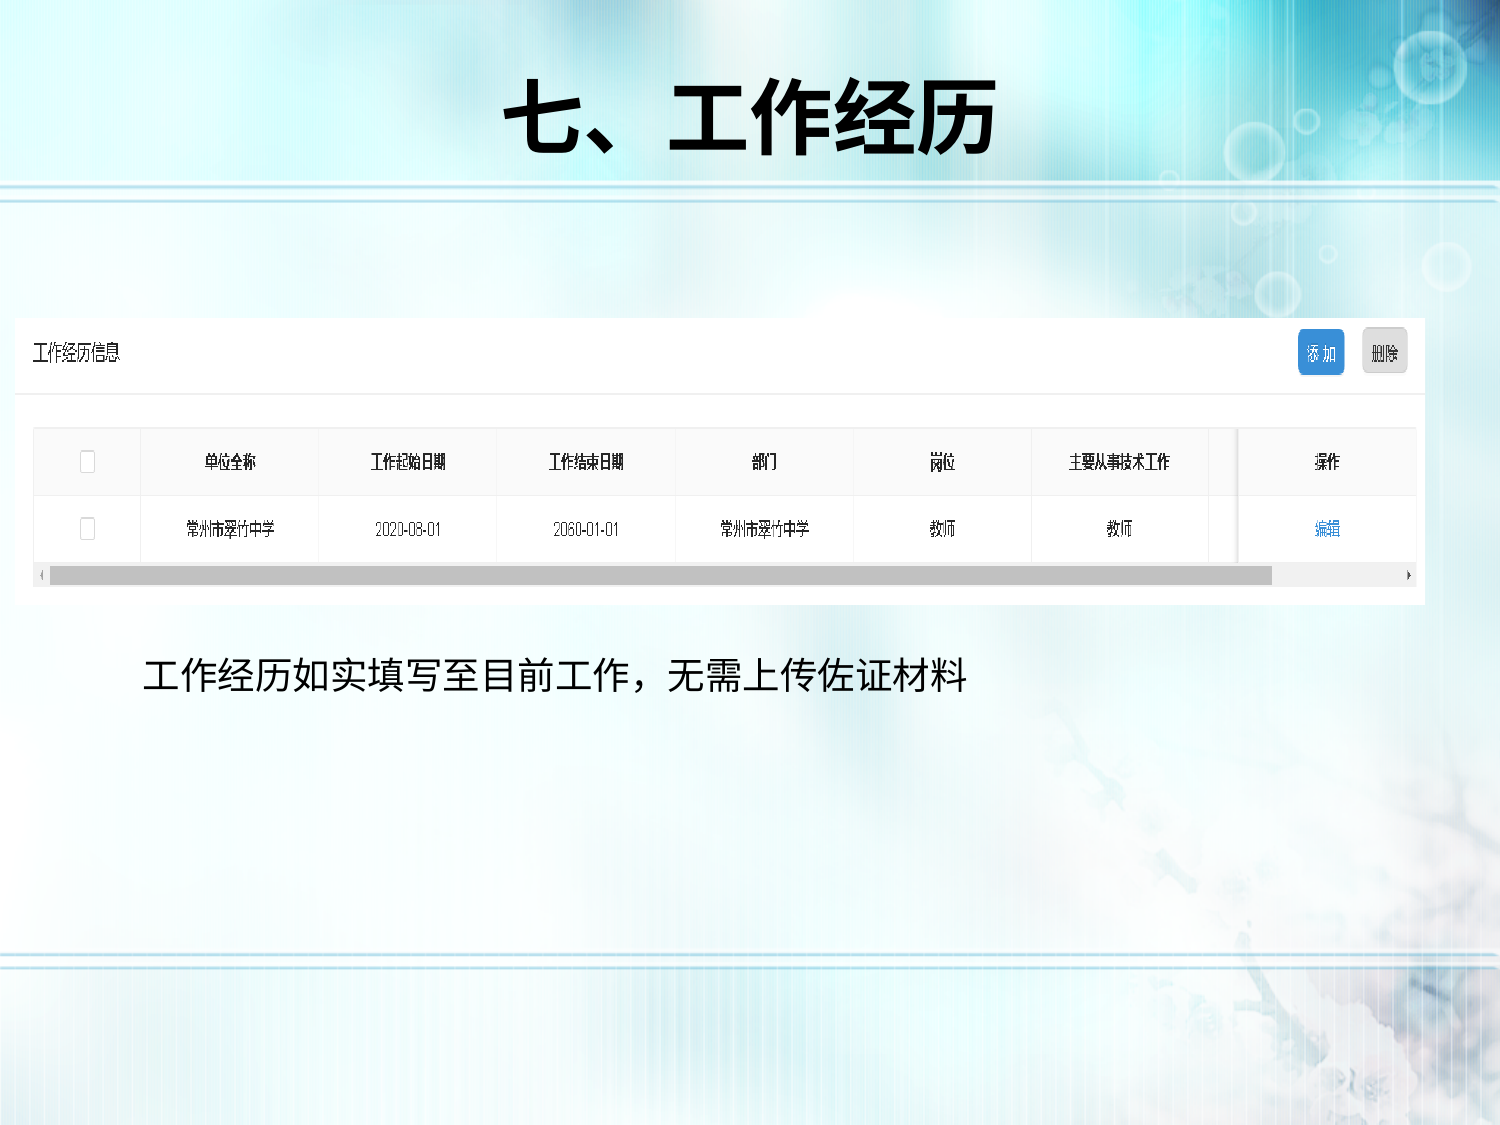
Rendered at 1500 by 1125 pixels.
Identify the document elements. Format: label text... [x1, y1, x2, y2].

picture [0, 0, 1500, 1125]
title 七、工作经历 [74, 45, 1426, 185]
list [15, 318, 1425, 605]
text_box 工作经历如实填写至目前工作，无需上传佐证材料 [127, 644, 1336, 704]
